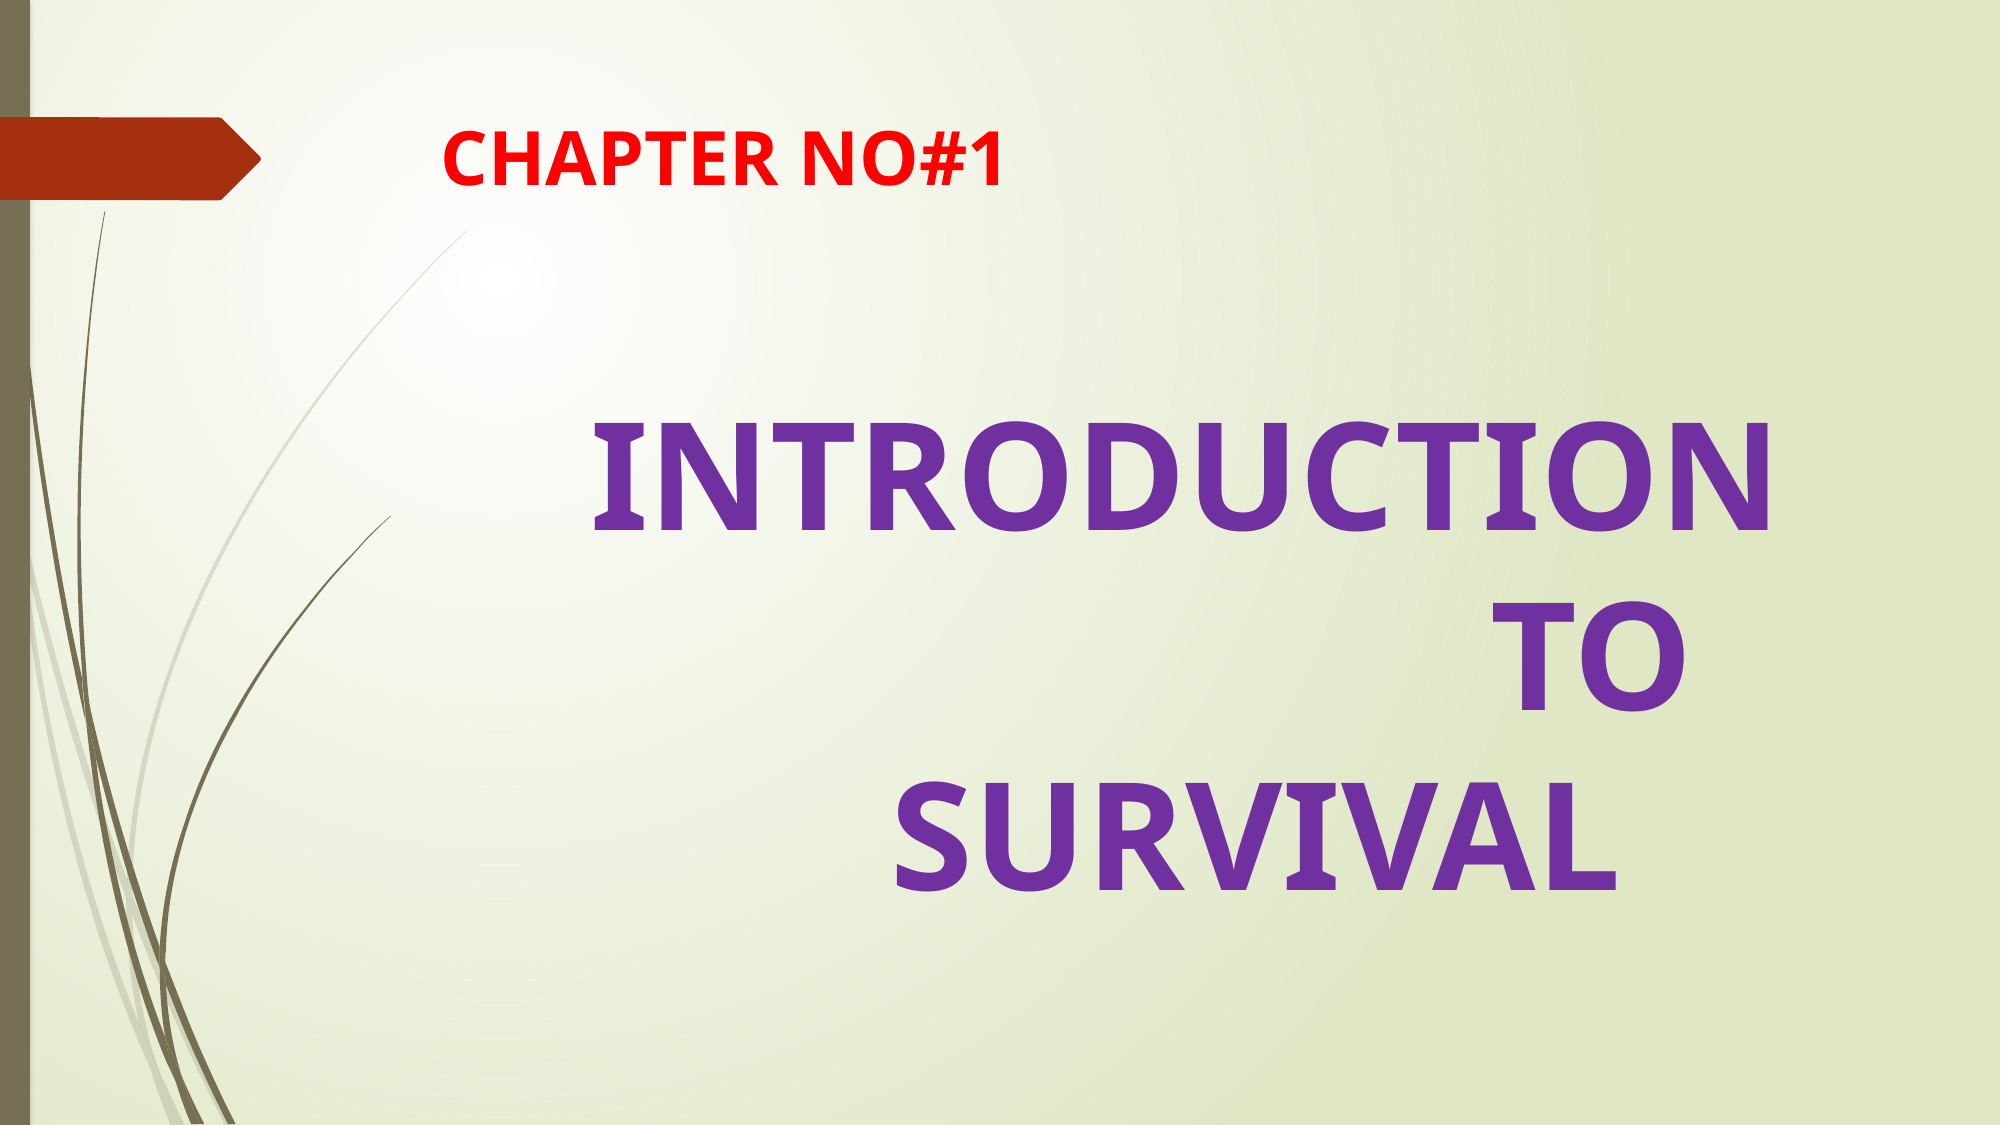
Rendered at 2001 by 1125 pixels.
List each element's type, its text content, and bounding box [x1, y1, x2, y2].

title CHAPTER NO#1 INTRODUCTION TO SURVIVAL [425, 102, 1888, 1125]
